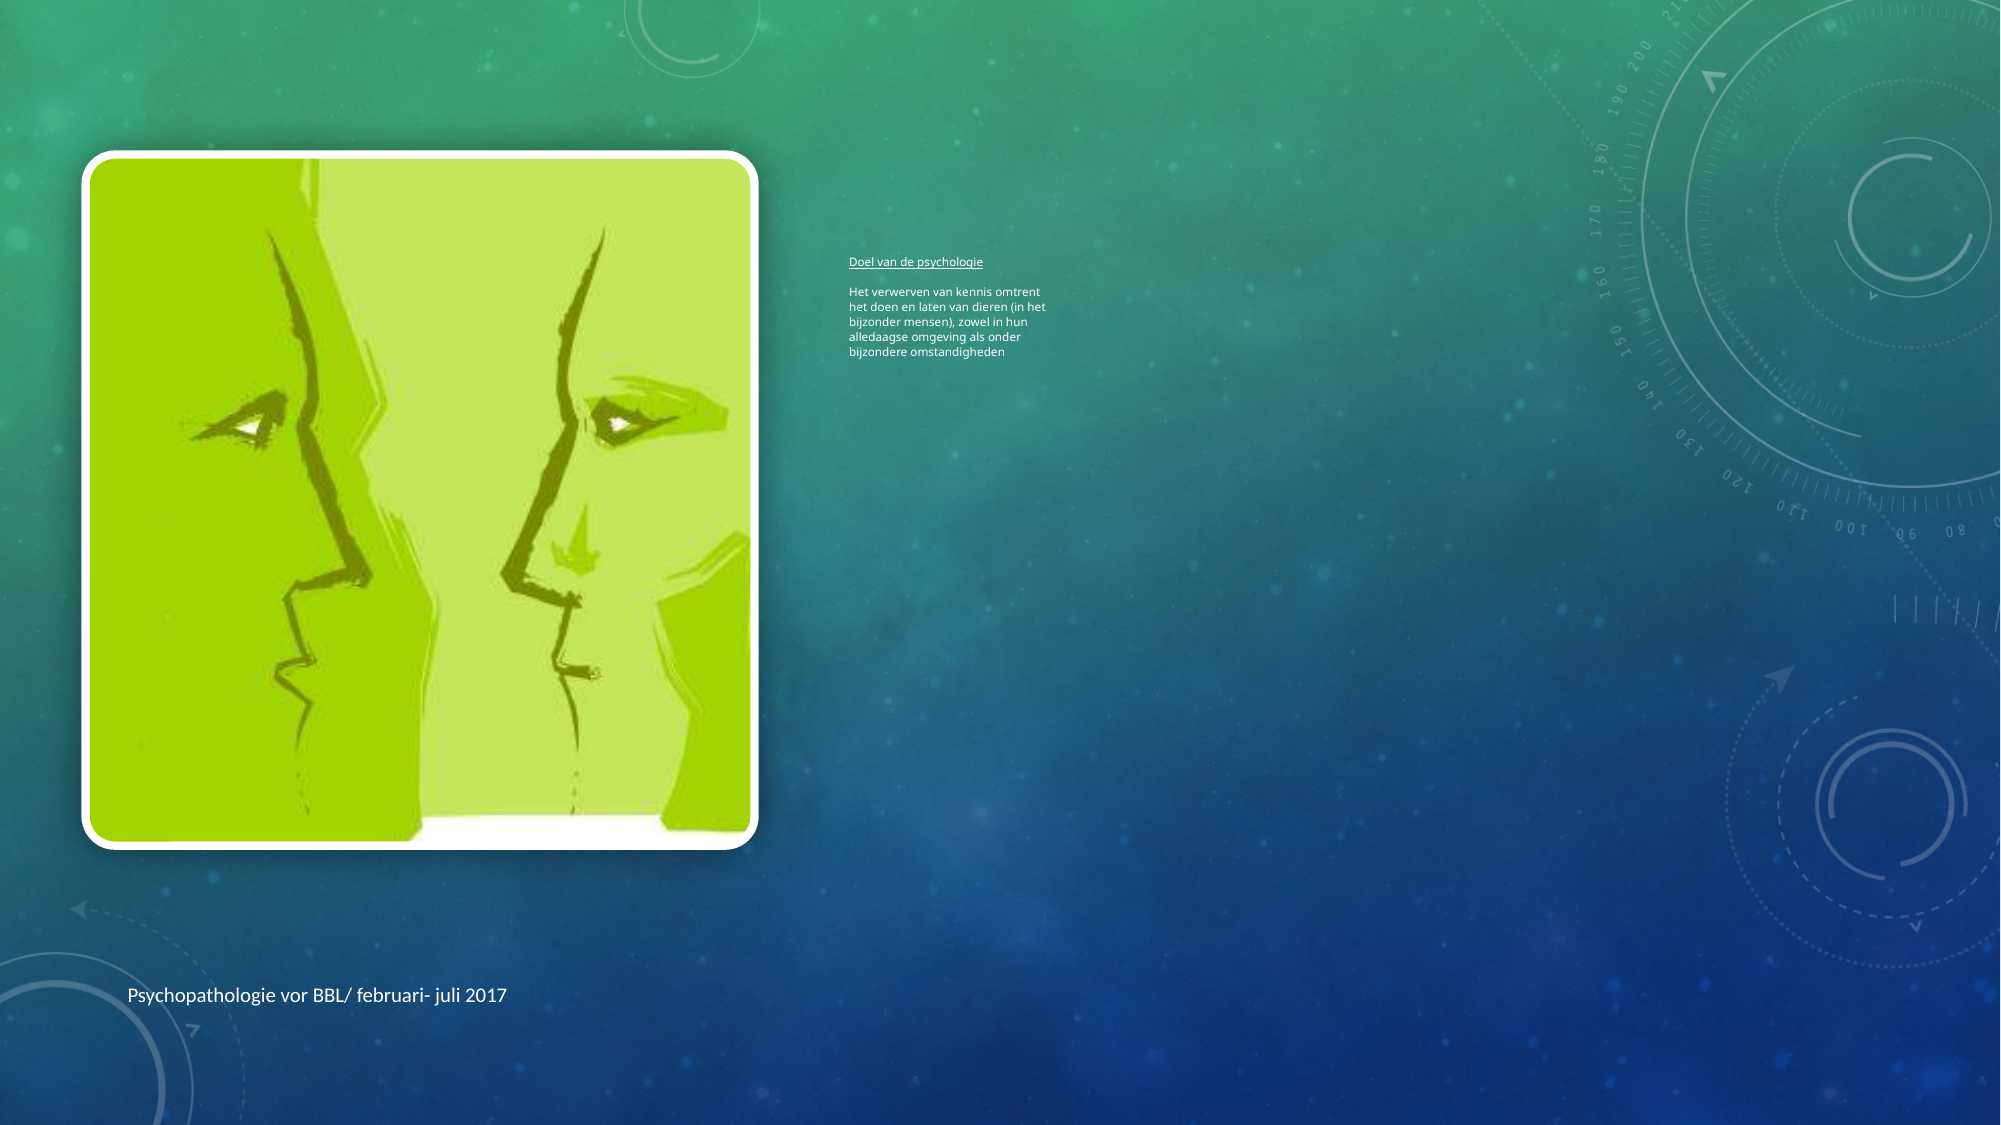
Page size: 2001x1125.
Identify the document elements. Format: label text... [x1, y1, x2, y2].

title [1050, 99, 1895, 172]
footer Psychopathologie vor BBL/ februari- juli 2017 [112, 963, 1397, 1025]
picture [0, 0, 2001, 1125]
list Doel van de psychologie Het verwerven van kennis omtrent het doen en laten van dieren (in het bijzonder mensen), zowel in hun alledaagse omgeving als onder bijzondere omstandigheden [834, 172, 1895, 370]
